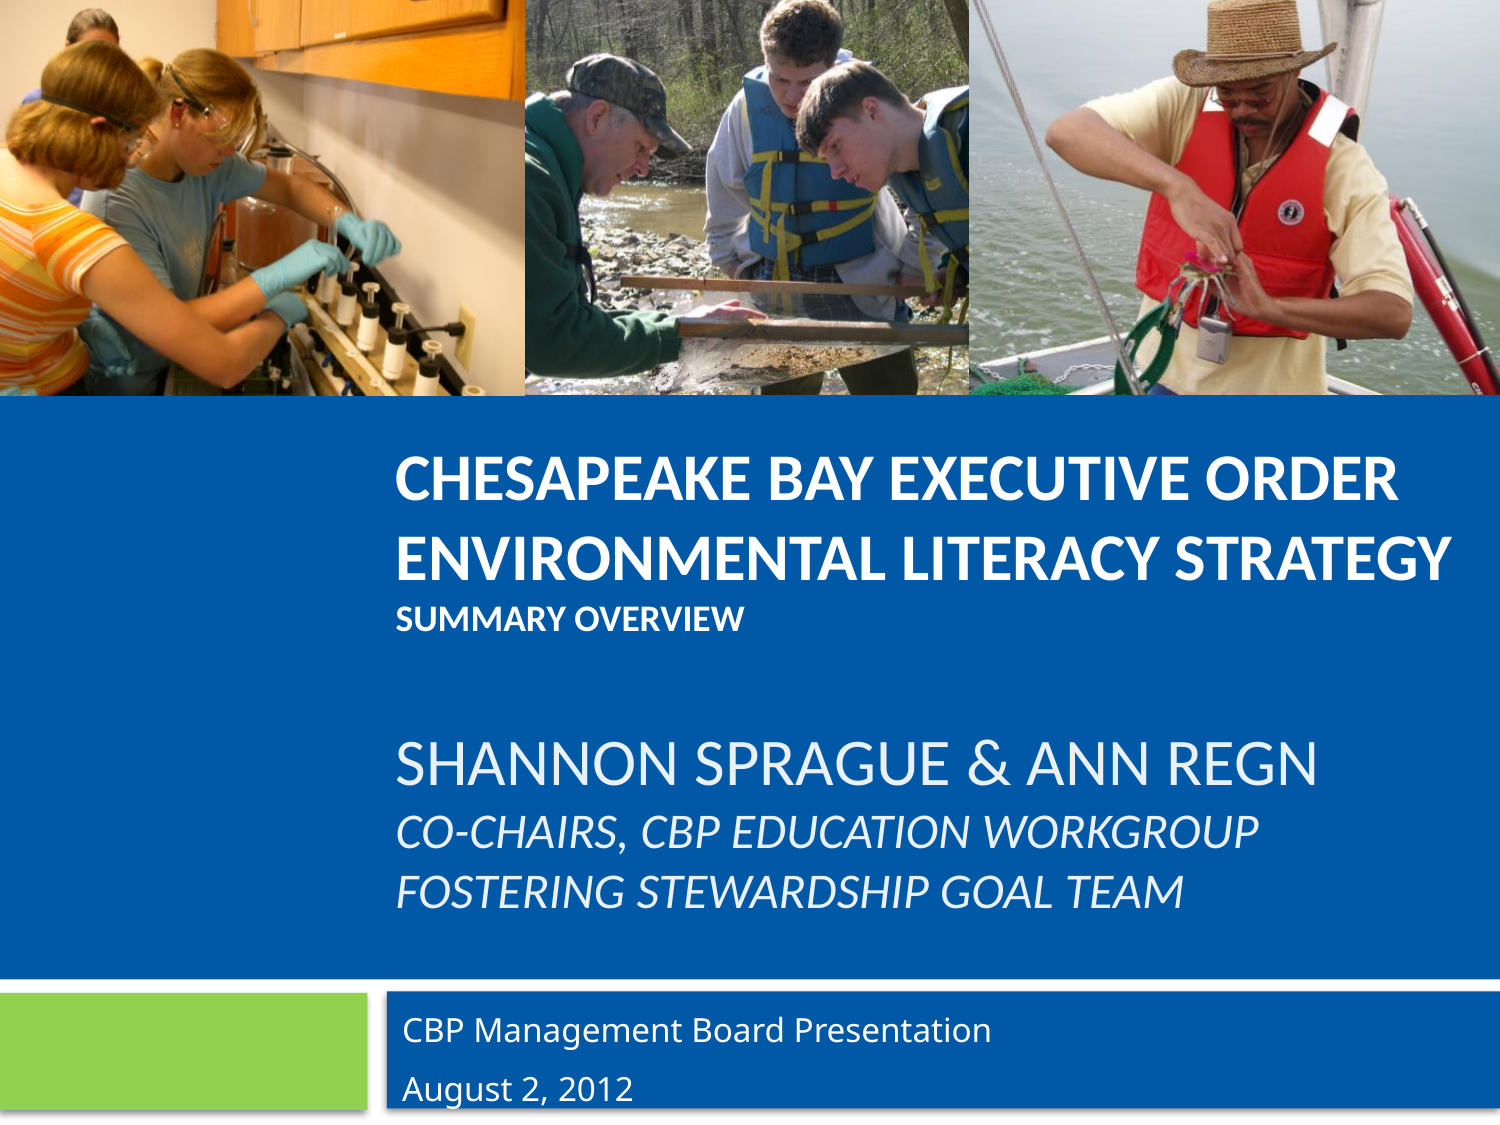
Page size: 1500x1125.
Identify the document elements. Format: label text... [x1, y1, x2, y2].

subtitle CBP Management Board Presentation August 2, 2012 [386, 992, 1500, 1106]
picture [0, 0, 1500, 396]
title CHESAPEAKE BAY EXECUTIVE ORDER ENVIRONMENTAL LITERACY STRATEGY Summary overview SHANNON SPRAGUE & Ann Regn Co-cHAIRs, CBP EDUCATION WORKGROUP Fostering stewardship Goal Team [380, 518, 1500, 1007]
